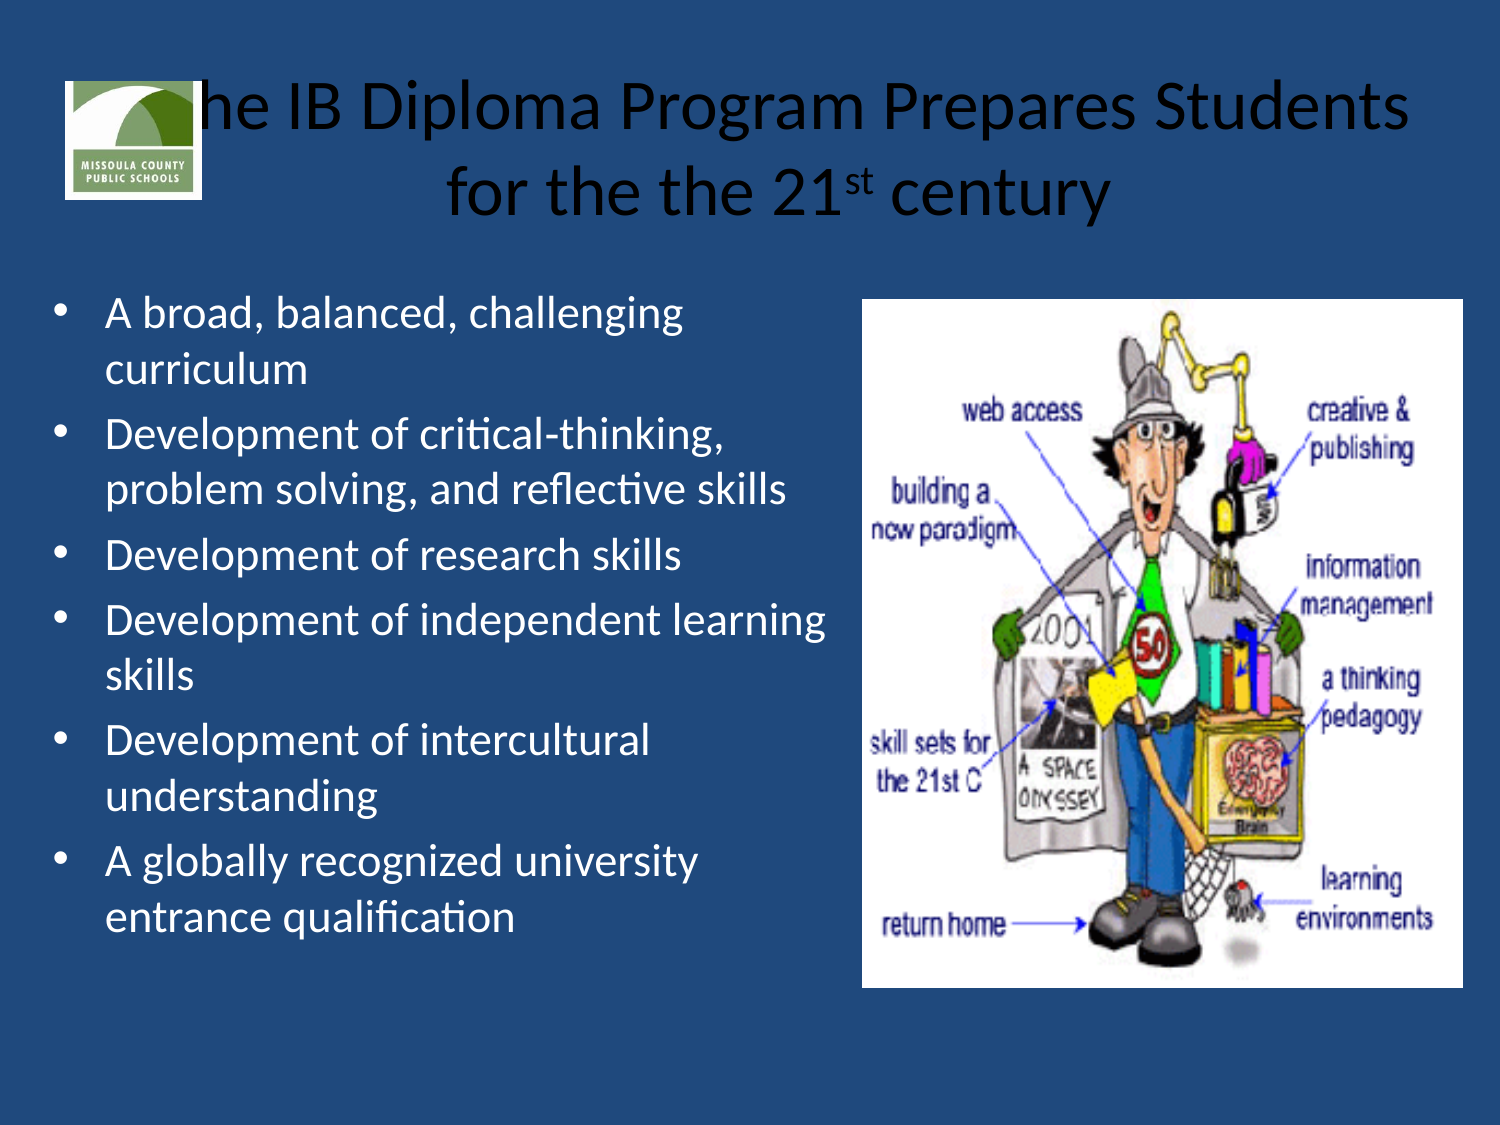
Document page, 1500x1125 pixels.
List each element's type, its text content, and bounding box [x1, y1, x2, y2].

title The IB Diploma Program Prepares Students for the the 21st century [112, 50, 1463, 238]
list A broad, balanced, challenging curriculum Development of critical‐thinking, problem solving, and reflective skills Development of research skills Development of independent learning skills Development of intercultural understanding A globally recognized university entrance qualification [37, 274, 875, 950]
picture [65, 80, 202, 201]
picture [862, 299, 1463, 988]
